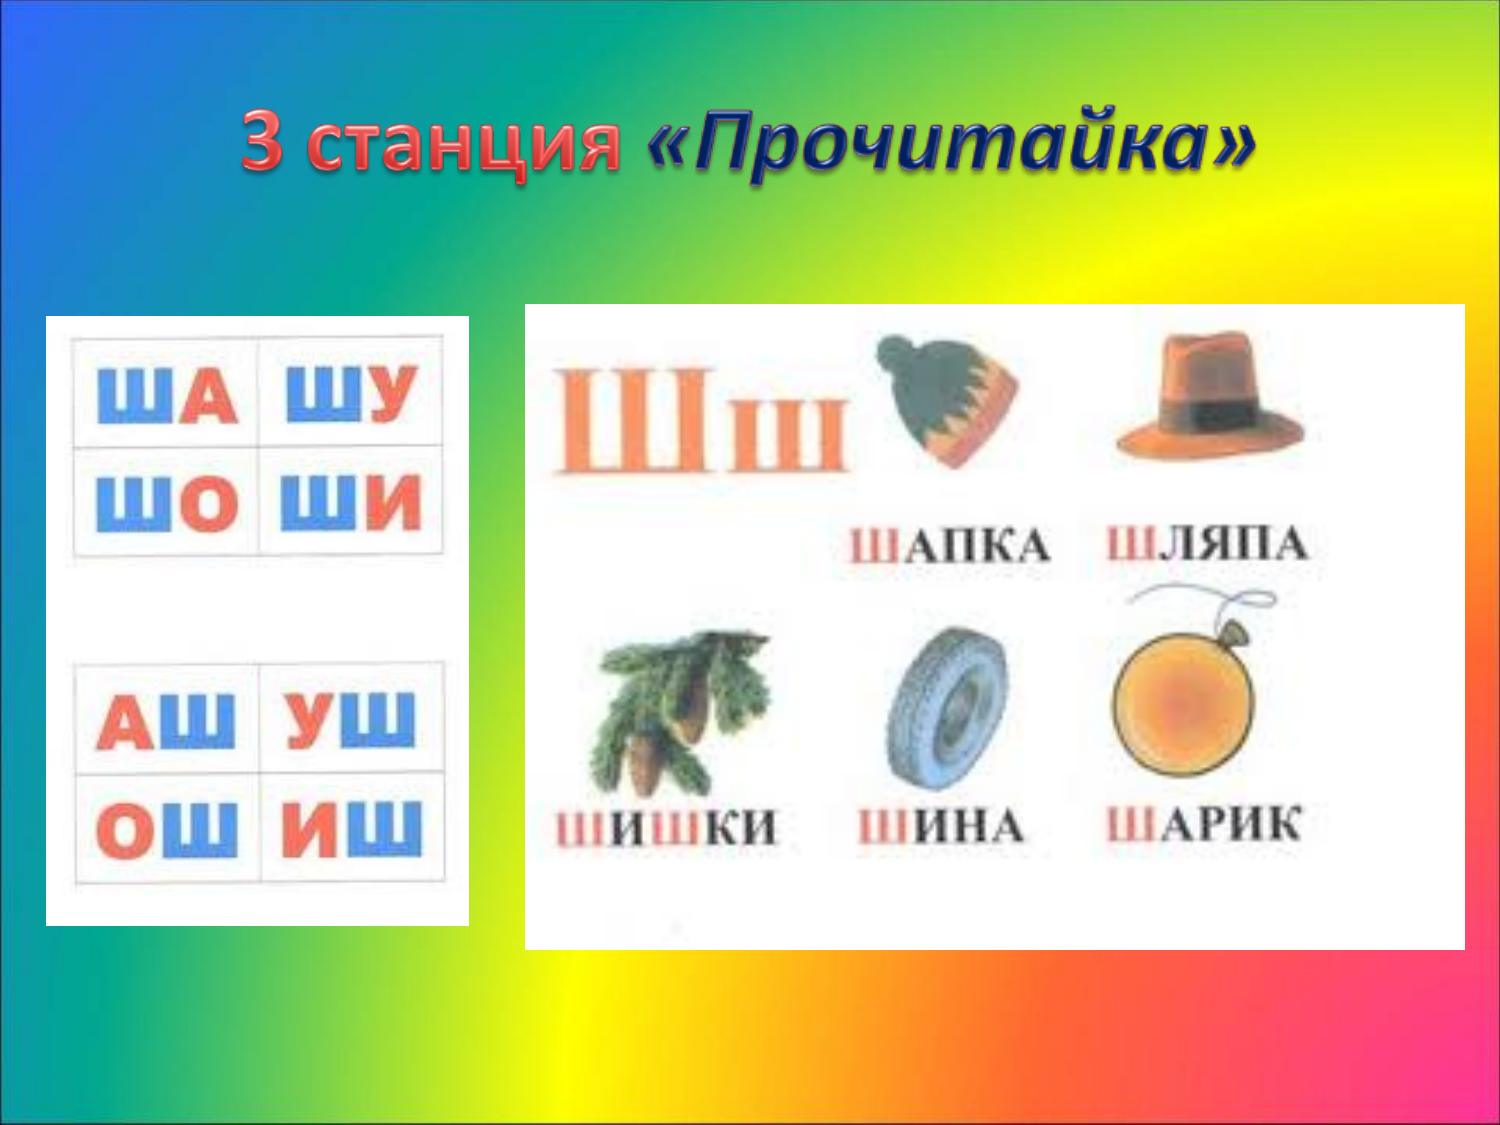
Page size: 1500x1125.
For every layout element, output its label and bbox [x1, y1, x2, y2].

picture [0, 0, 1500, 1125]
title [73, 43, 1427, 235]
